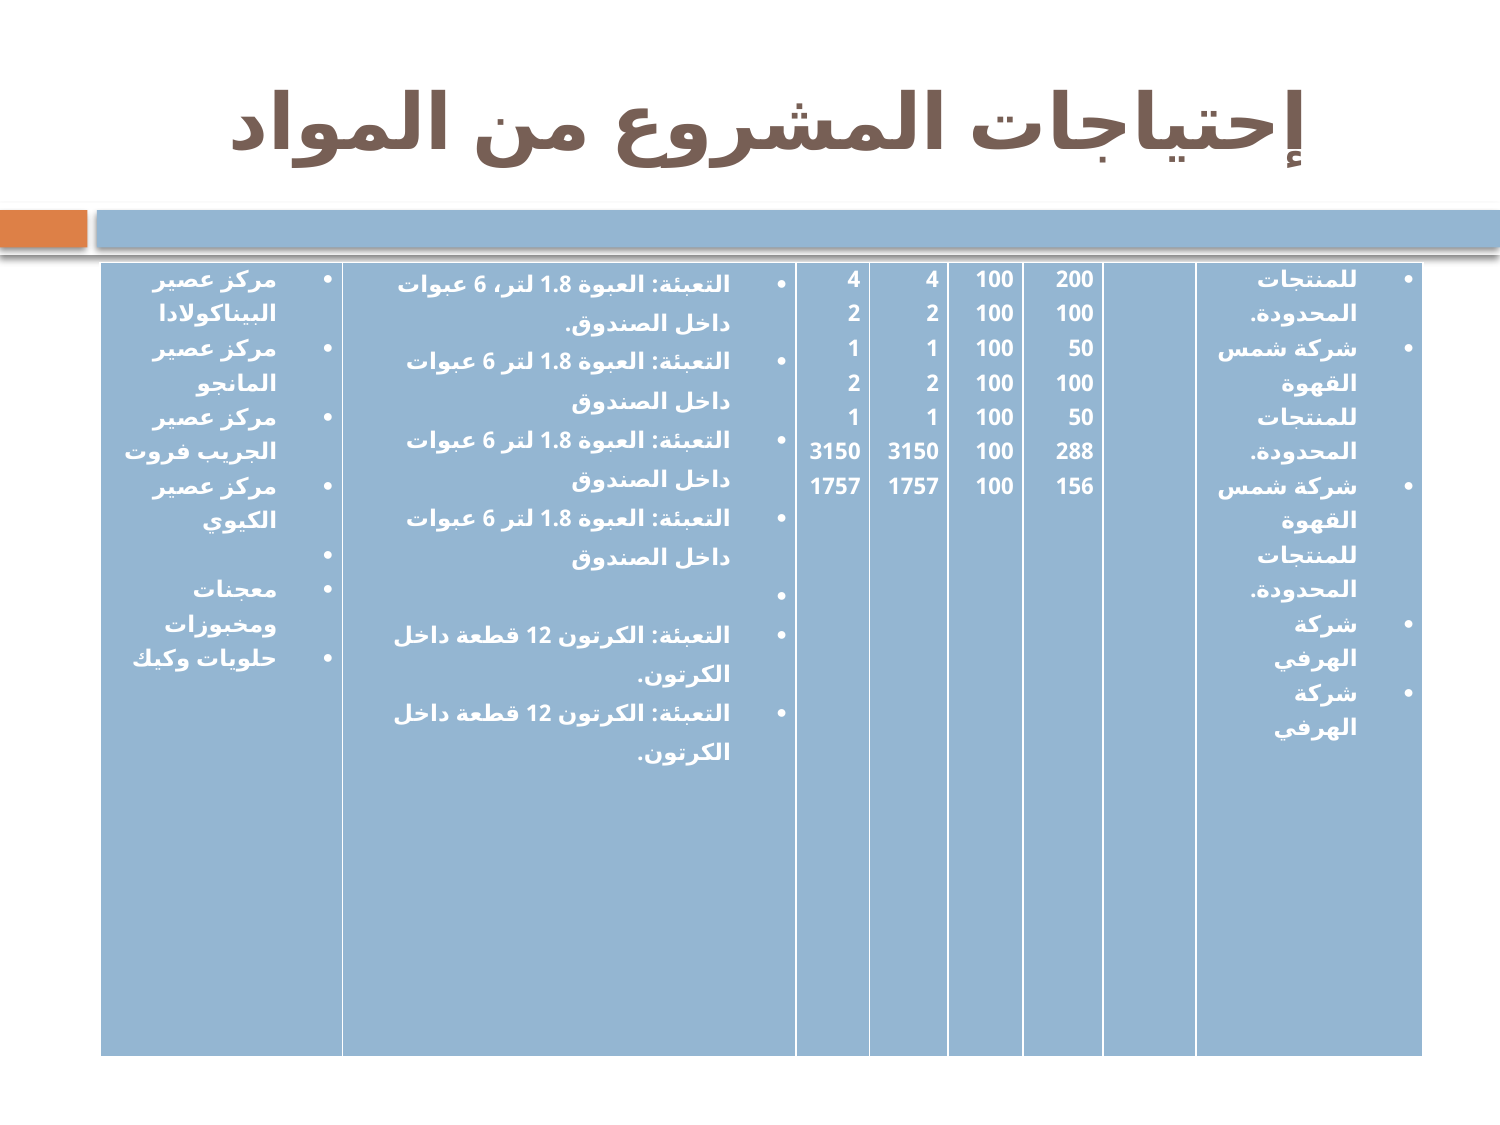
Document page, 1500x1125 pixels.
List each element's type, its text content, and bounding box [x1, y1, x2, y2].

table_header مركز عصير البيناكولادا مركز عصير المانجو مركز عصير الجريب فروت مركز عصير الكيوي معجنات ومخبوزات حلويات وكيك [101, 263, 342, 1056]
table_header التعبئة: العبوة 1.8 لتر، 6 عبوات داخل الصندوق. التعبئة: العبوة 1.8 لتر 6 عبوات داخل الصندوق التعبئة: العبوة 1.8 لتر 6 عبوات داخل الصندوق التعبئة: العبوة 1.8 لتر 6 عبوات داخل الصندوق التعبئة: الكرتون 12 قطعة داخل الكرتون. التعبئة: الكرتون 12 قطعة داخل الكرتون. [343, 263, 795, 1056]
table_header 4 2 1 2 1 3150 1757 [870, 263, 947, 1056]
title إحتياجات المشروع من المواد [100, 37, 1438, 200]
table_header 200 100 50 100 50 288 156 [1024, 263, 1102, 1056]
table_header 100 100 100 100 100 100 100 [949, 263, 1022, 1056]
table_header للمنتجات المحدودة. شركة شمس القهوة للمنتجات المحدودة. شركة شمس القهوة للمنتجات المحدودة. شركة الهرفي شركة الهرفي [1197, 263, 1422, 1056]
table_header 4 2 1 2 1 3150 1757 [797, 263, 869, 1056]
table_header [1104, 263, 1195, 1056]
